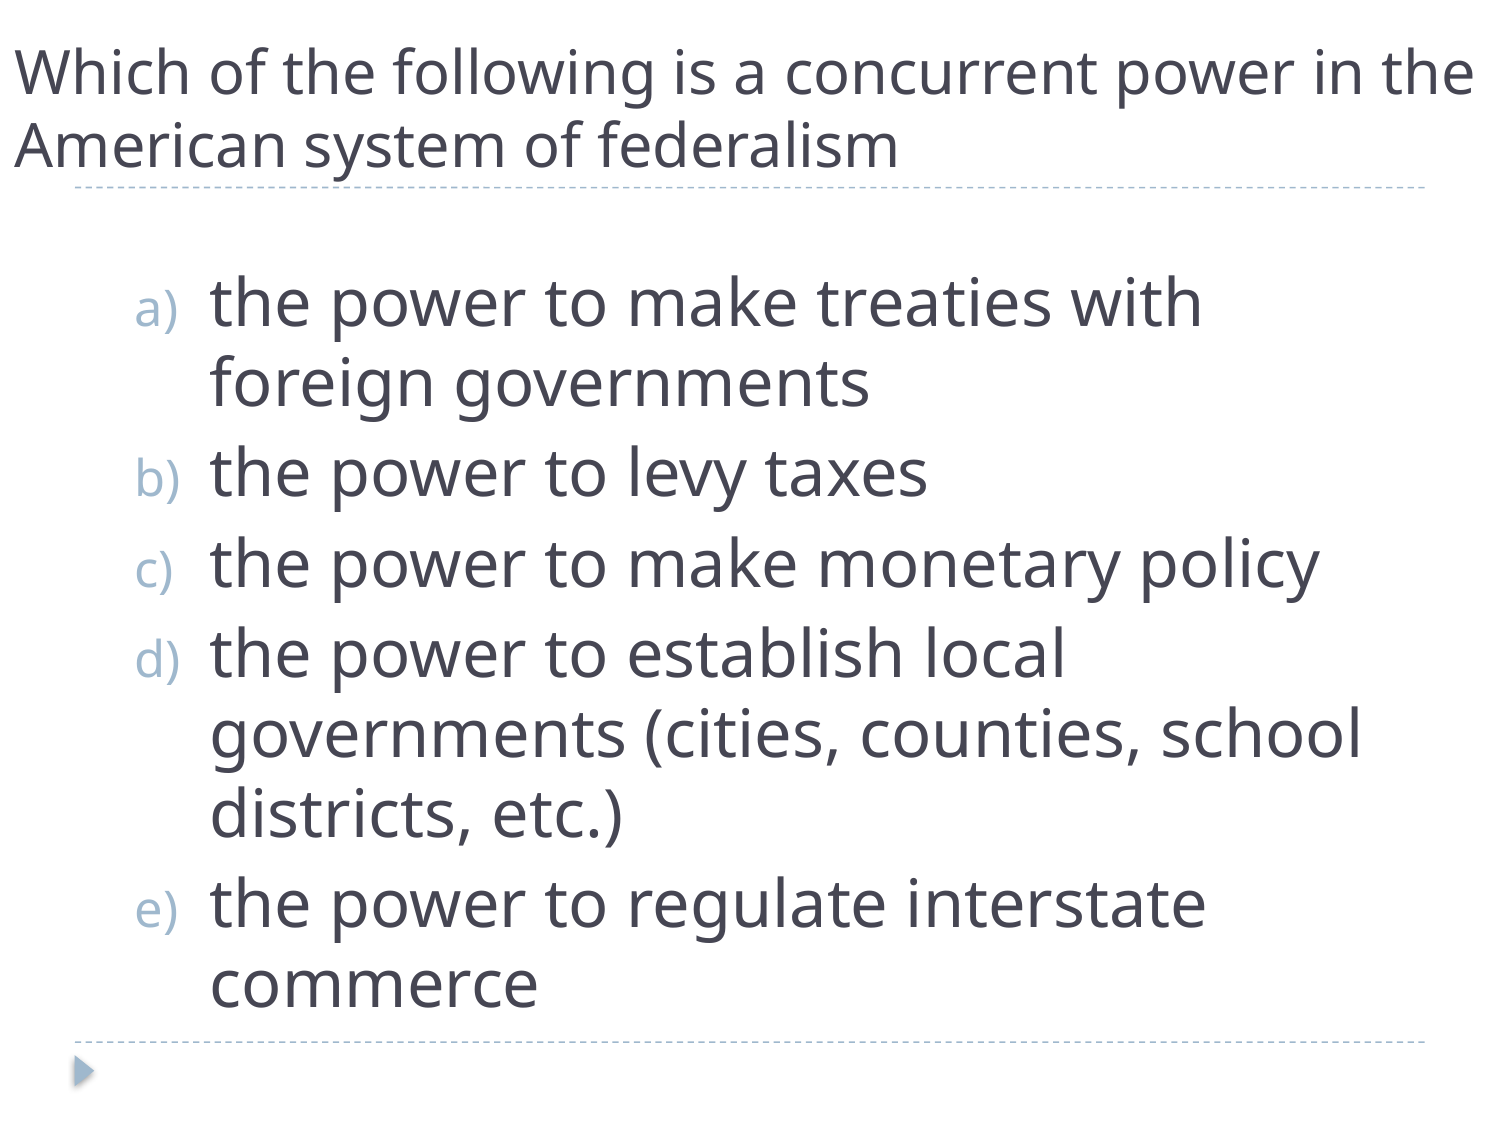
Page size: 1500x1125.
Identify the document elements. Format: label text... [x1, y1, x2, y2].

list the power to make treaties with foreign governments the power to levy taxes the power to make monetary policy the power to establish local governments (cities, counties, school districts, etc.) the power to regulate interstate commerce [75, 252, 1425, 1063]
title Which of the following is a concurrent power in the American system of federalism [0, 24, 1500, 188]
